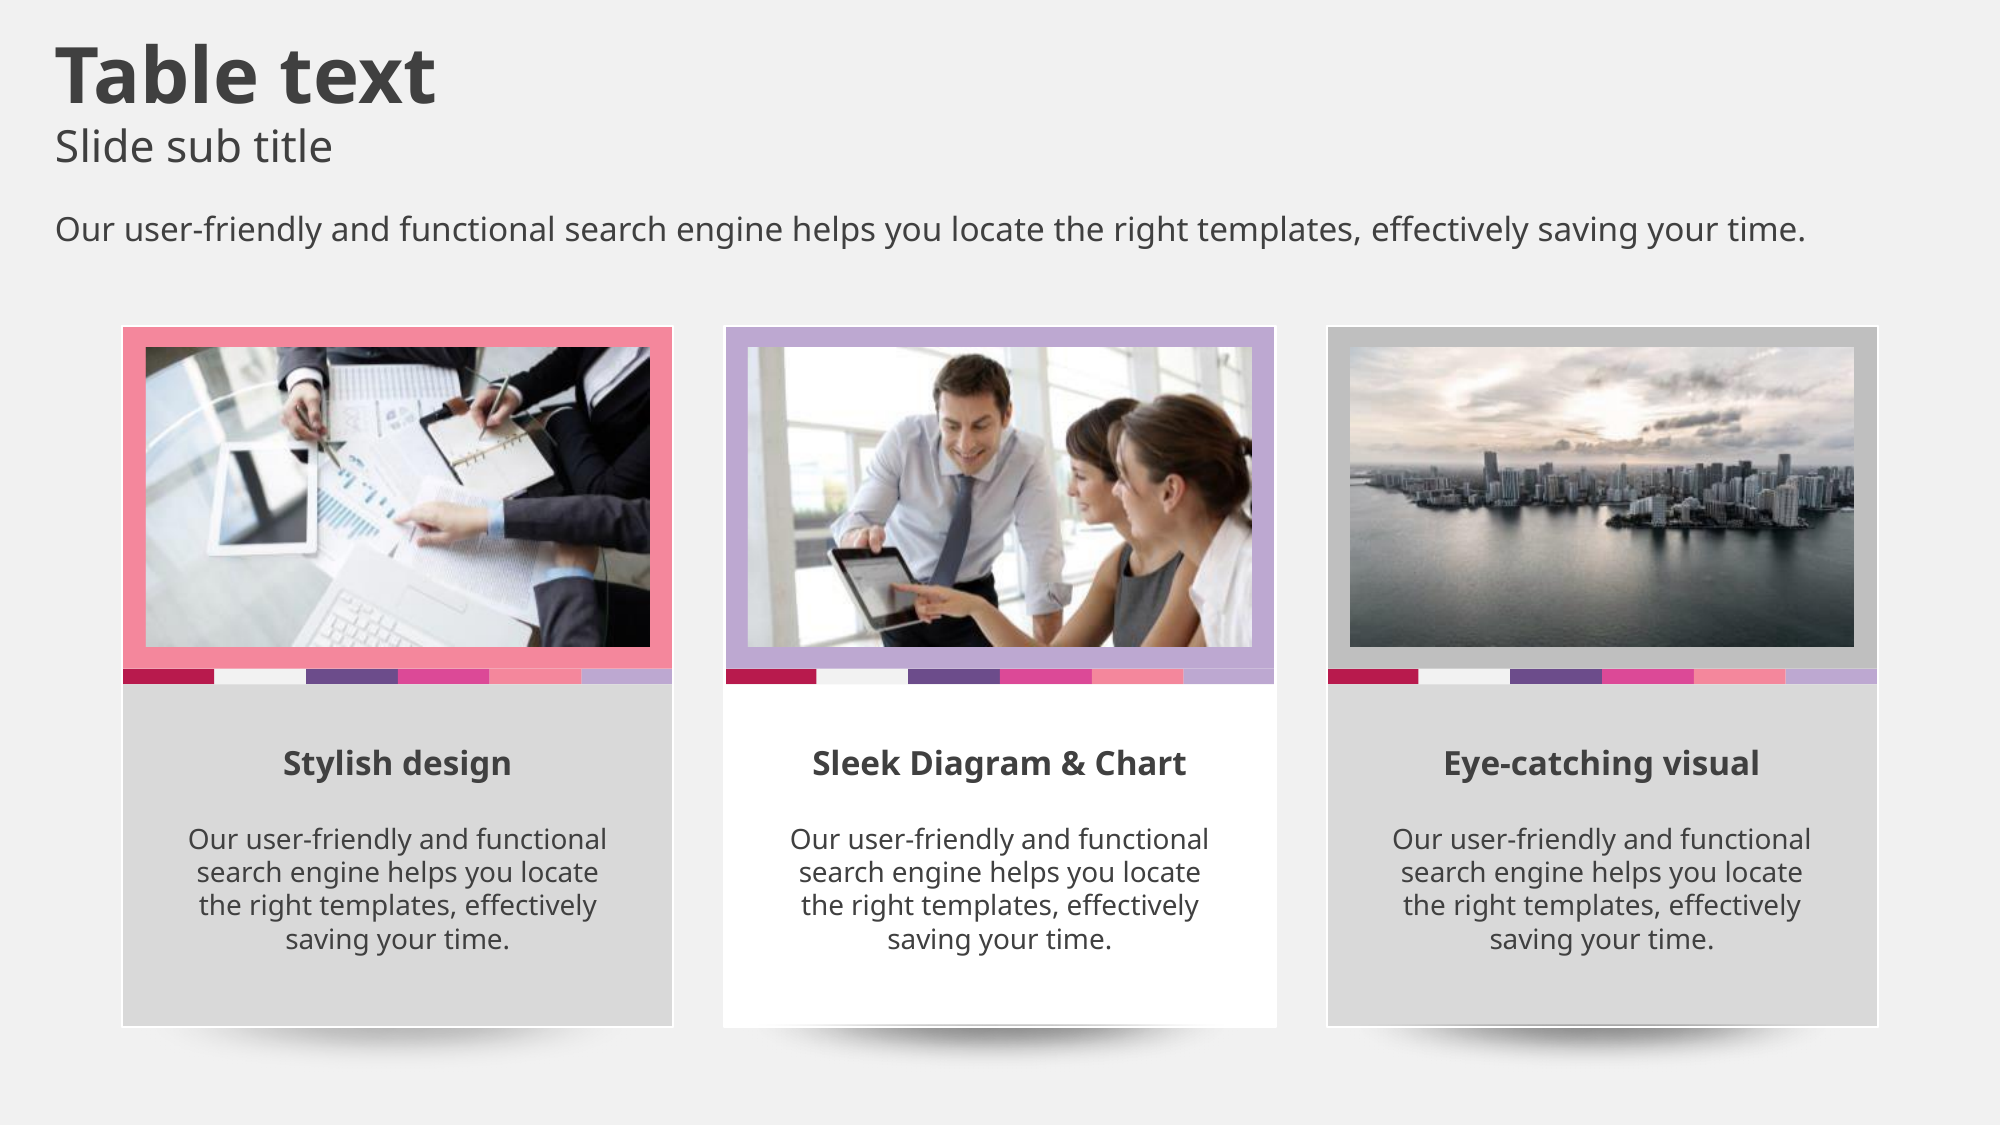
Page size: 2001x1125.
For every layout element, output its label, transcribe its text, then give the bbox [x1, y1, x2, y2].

list Slide sub title [55, 117, 1882, 181]
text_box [724, 325, 1276, 1082]
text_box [1326, 325, 1878, 1082]
text_box Our user-friendly and functional search engine helps you locate the right templates, effectively saving your time. [54, 207, 1899, 248]
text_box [122, 325, 674, 1082]
list Table text [55, 26, 1882, 117]
